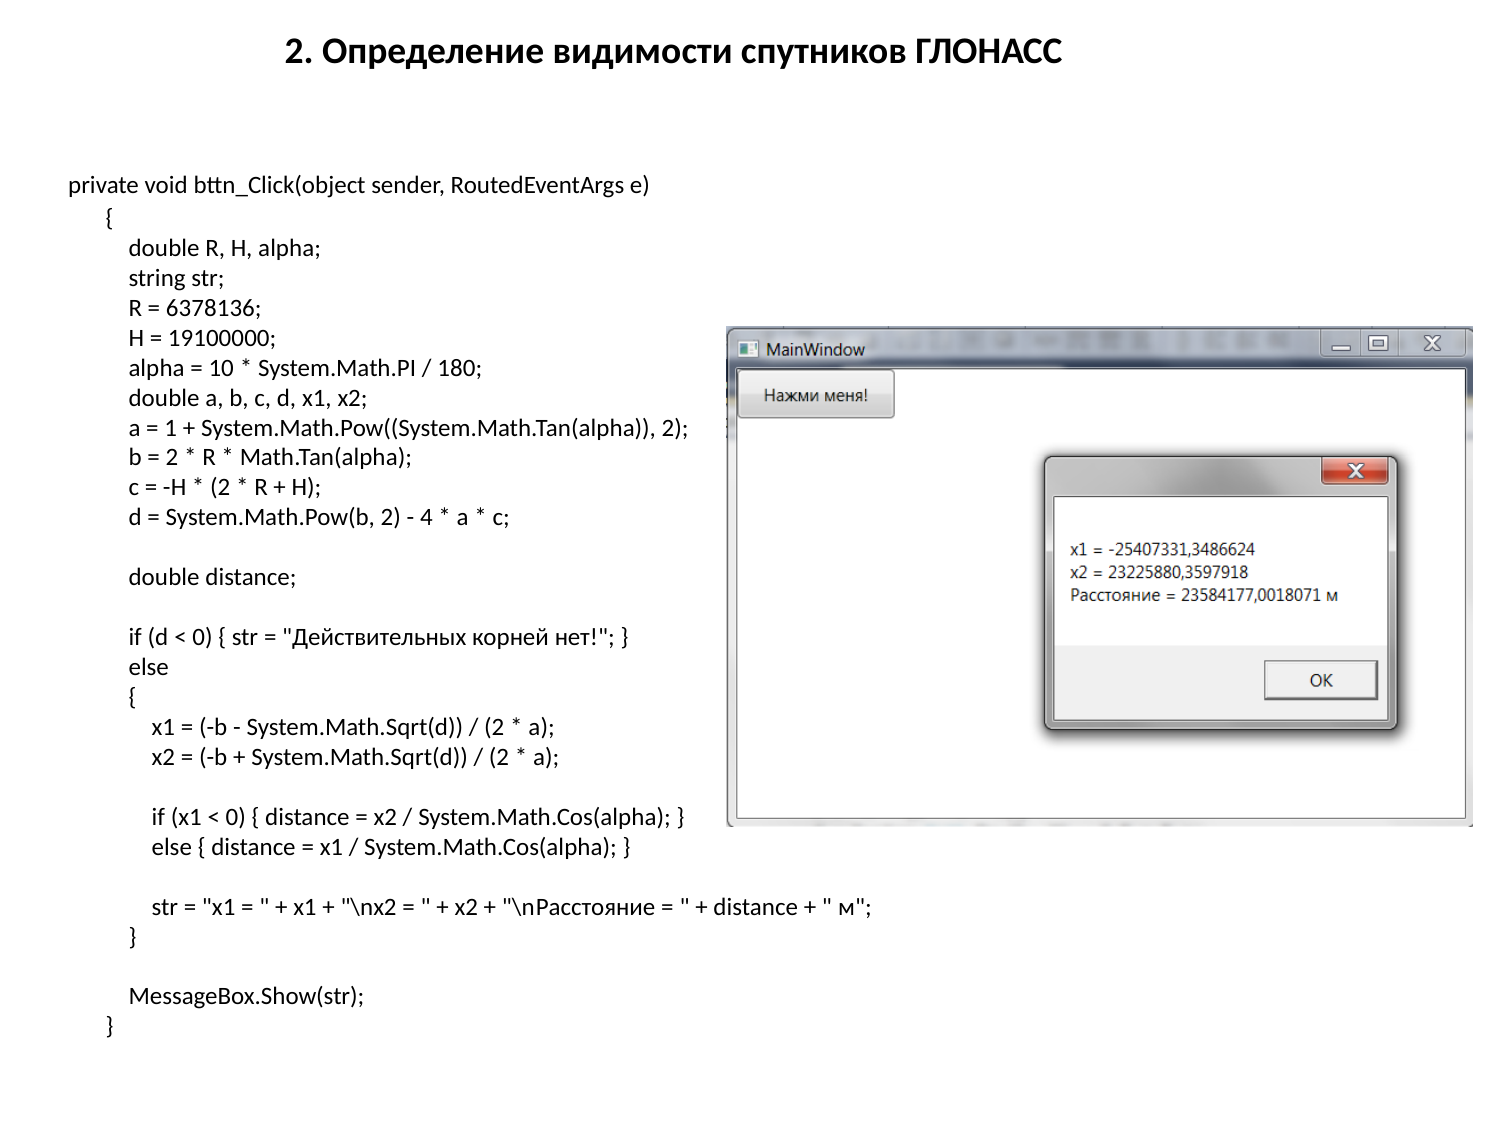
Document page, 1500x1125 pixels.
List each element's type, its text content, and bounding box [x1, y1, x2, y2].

text_box private void bttn_Click(object sender, RoutedEventArgs e) { double R, H, alpha; string str; R = 6378136; H = 19100000; alpha = 10 * System.Math.PI / 180; double a, b, c, d, x1, x2; a = 1 + System.Math.Pow((System.Math.Tan(alpha)), 2); b = 2 * R * Math.Tan(alpha); c = -H * (2 * R + H); d = System.Math.Pow(b, 2) - 4 * a * c; double distance; if (d < 0) { str = "Действительных корней нет!"; } else { x1 = (-b - System.Math.Sqrt(d)) / (2 * a); x2 = (-b + System.Math.Sqrt(d)) / (2 * a); if (x1 < 0) { distance = x2 / System.Math.Cos(alpha); } else { distance = x1 / System.Math.Cos(alpha); } str = "x1 = " + x1 + "\nx2 = " + x2 + "\nРасстояние = " + distance + " м"; } MessageBox.Show(str); } [44, 148, 887, 1048]
picture [726, 326, 1474, 827]
text_box 2. Определение видимости спутников ГЛОНАСС [269, 19, 1086, 79]
